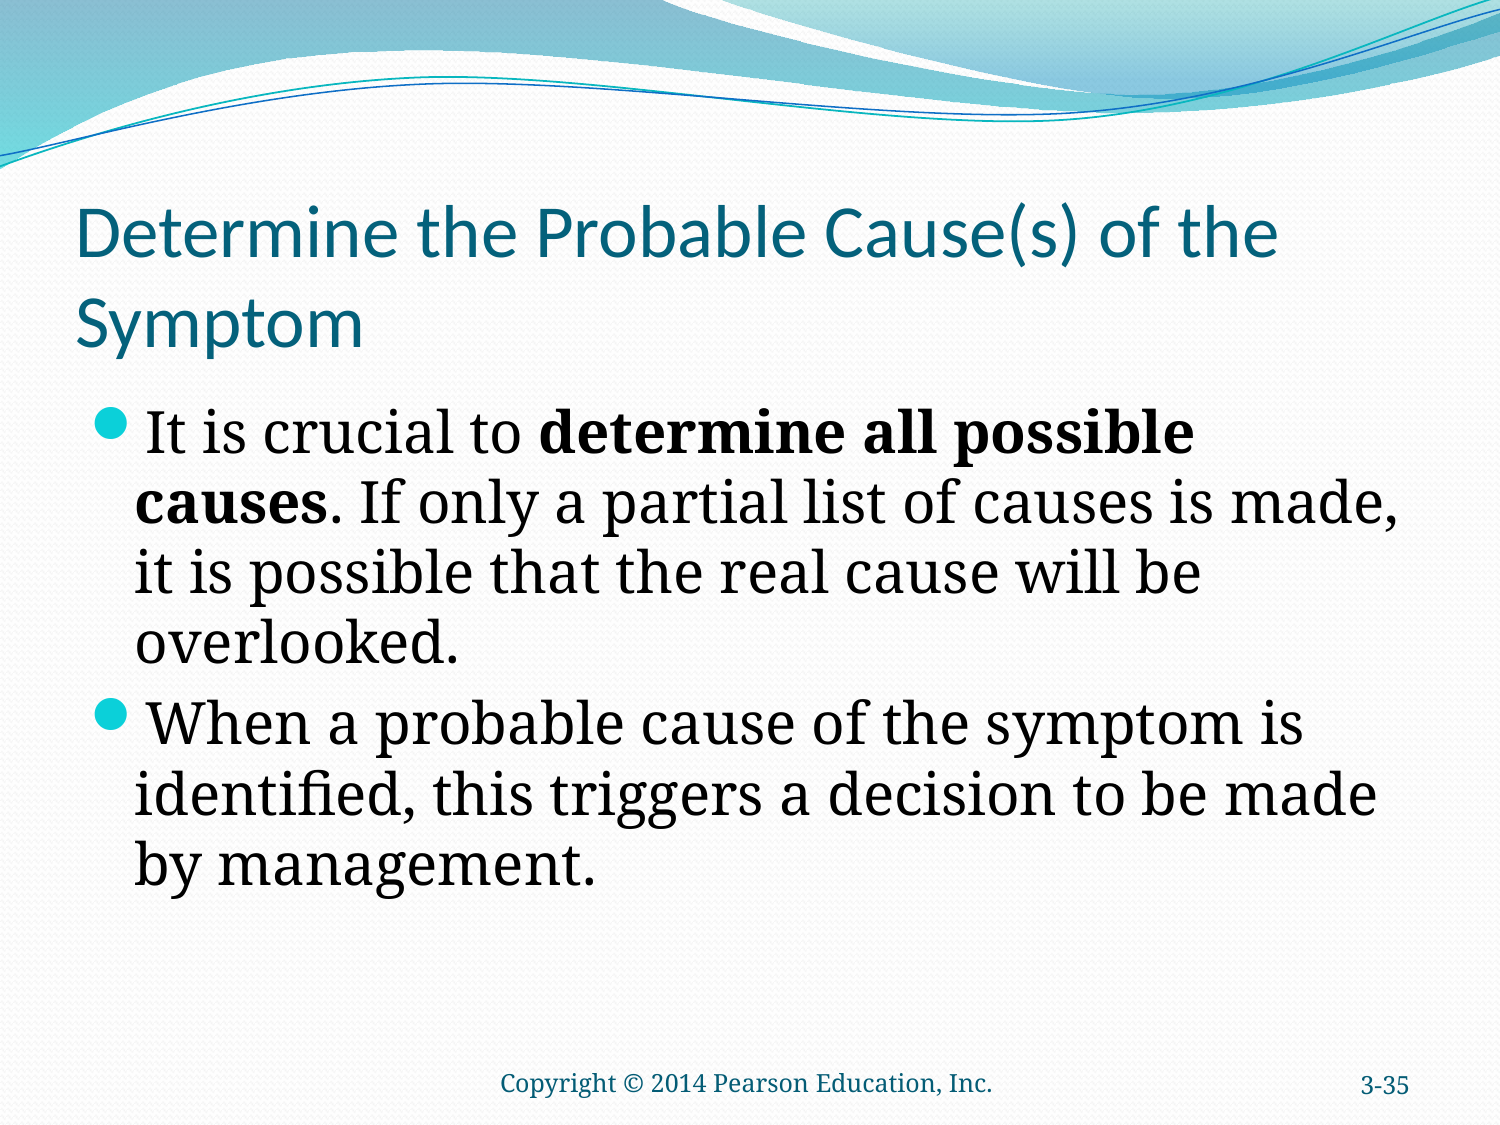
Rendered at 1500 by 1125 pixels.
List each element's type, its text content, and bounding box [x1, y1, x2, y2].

title Determine the Probable Cause(s) of the Symptom [74, 174, 1426, 363]
list It is crucial to determine all possible causes. If only a partial list of causes is made, it is possible that the real cause will be overlooked. When a probable cause of the symptom is identified, this triggers a decision to be made by management. [74, 387, 1426, 1108]
